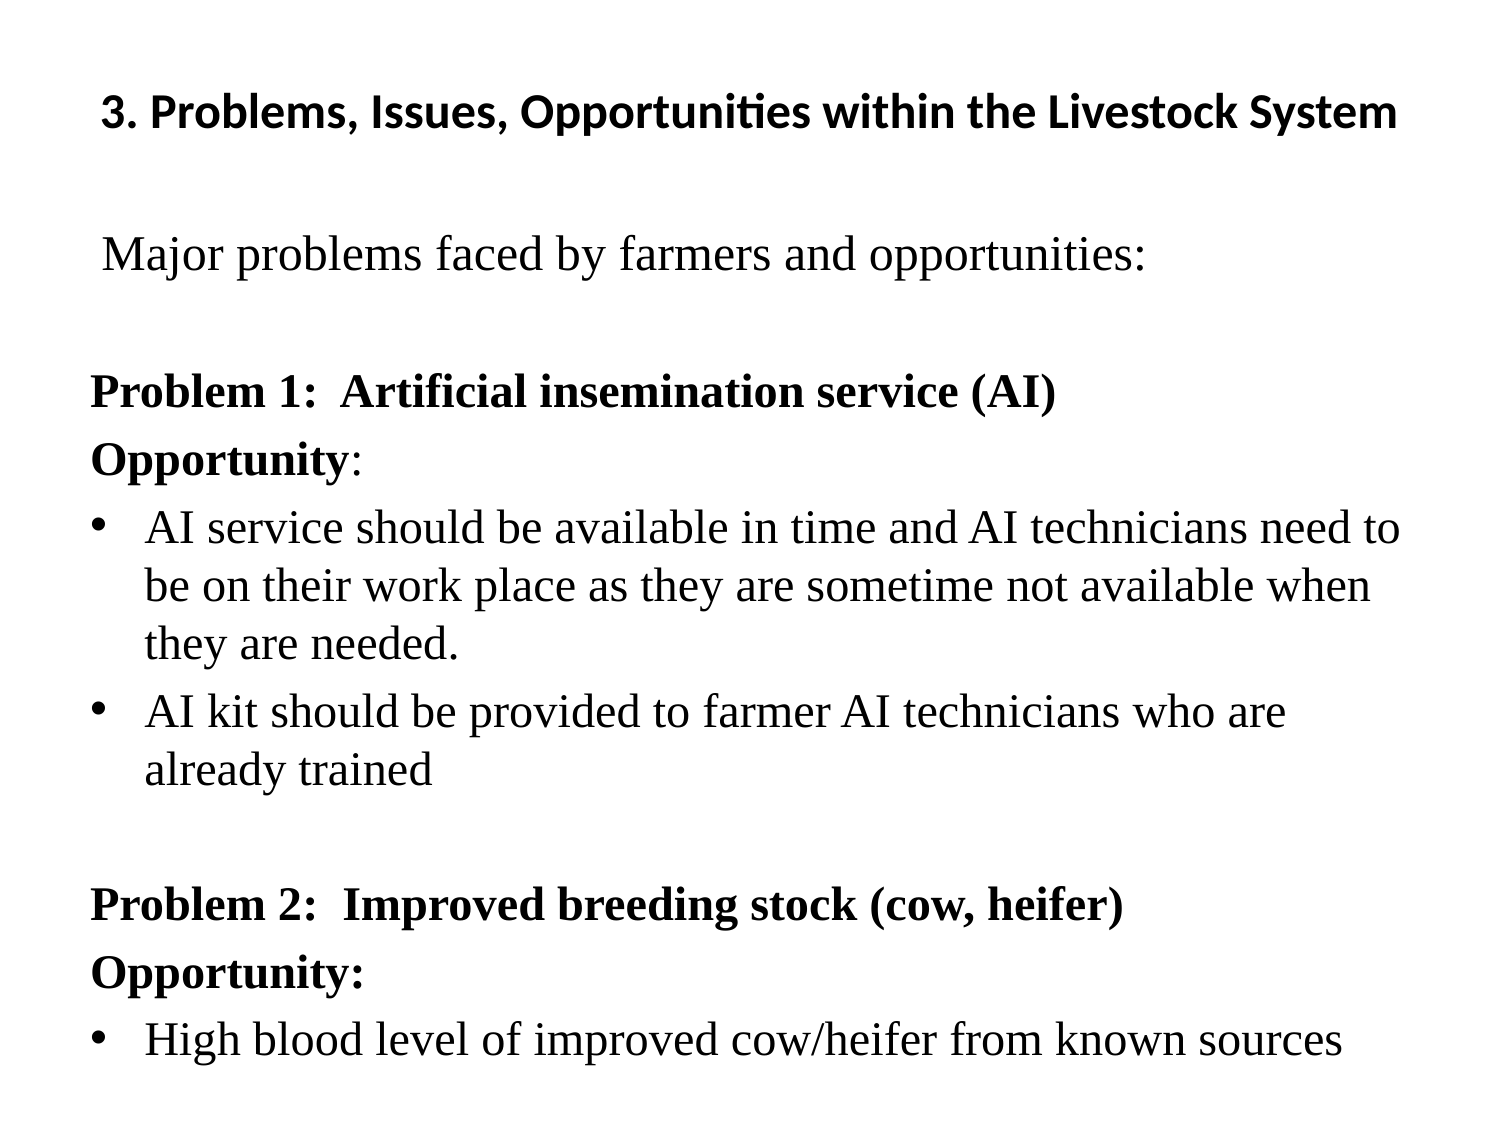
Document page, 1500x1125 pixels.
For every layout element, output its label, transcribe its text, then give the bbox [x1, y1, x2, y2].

title 3. Problems, Issues, Opportunities within the Livestock System [75, 45, 1425, 212]
list Major problems faced by farmers and opportunities: Problem 1: Artificial insemination service (AI) Opportunity: AI service should be available in time and AI technicians need to be on their work place as they are sometime not available when they are needed. AI kit should be provided to farmer AI technicians who are already trained Problem 2: Improved breeding stock (cow, heifer) Opportunity: High blood level of improved cow/heifer from known sources [75, 212, 1425, 1075]
